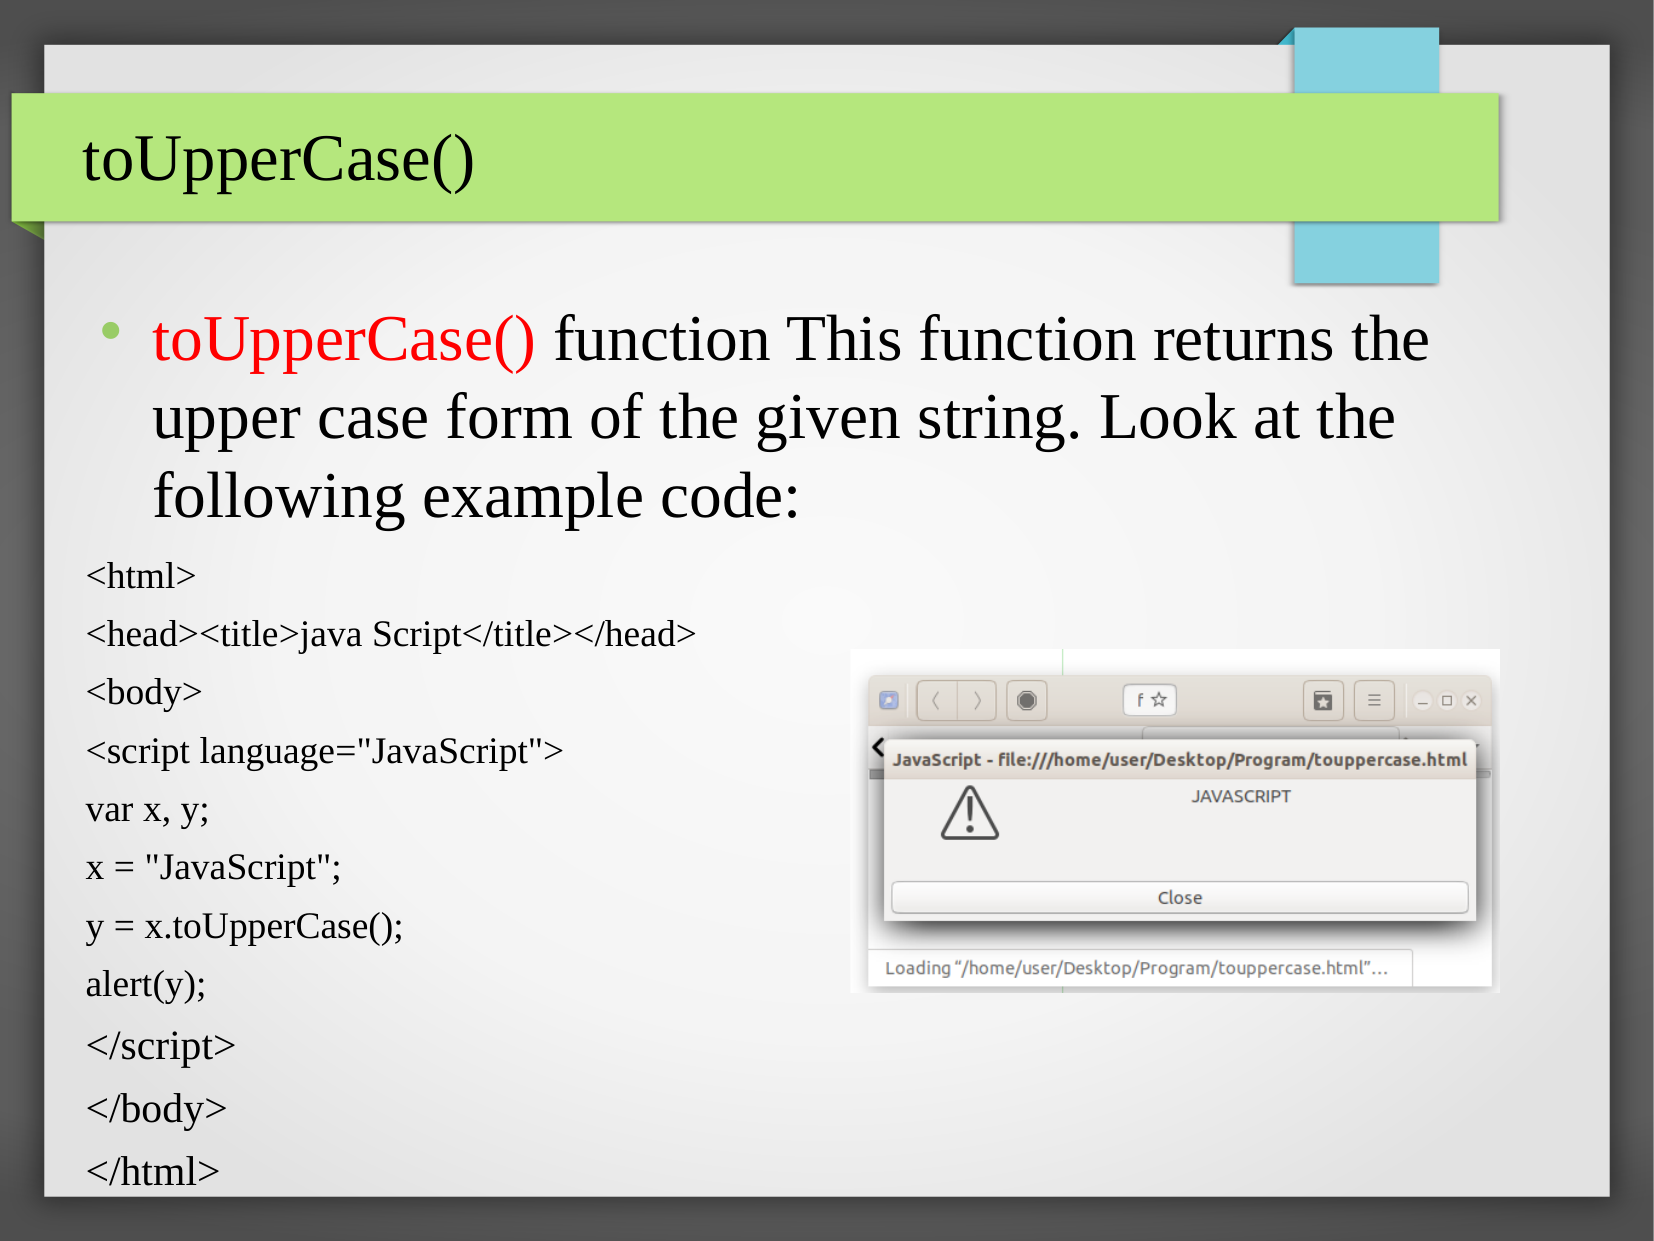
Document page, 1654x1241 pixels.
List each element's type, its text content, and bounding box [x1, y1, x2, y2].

text_box <html> <head><title>java Script</title></head> <body> <script language="JavaScript"> var x, y; x = "JavaScript"; y = x.toUpperCase(); alert(y); </script> </body> </html> [70, 543, 945, 1241]
picture [0, 0, 1654, 1241]
text_box toUpperCase() function This function returns the upper case form of the given string. Look at the following example code: [82, 295, 1571, 532]
text_box toUpperCase() [82, 113, 1264, 194]
